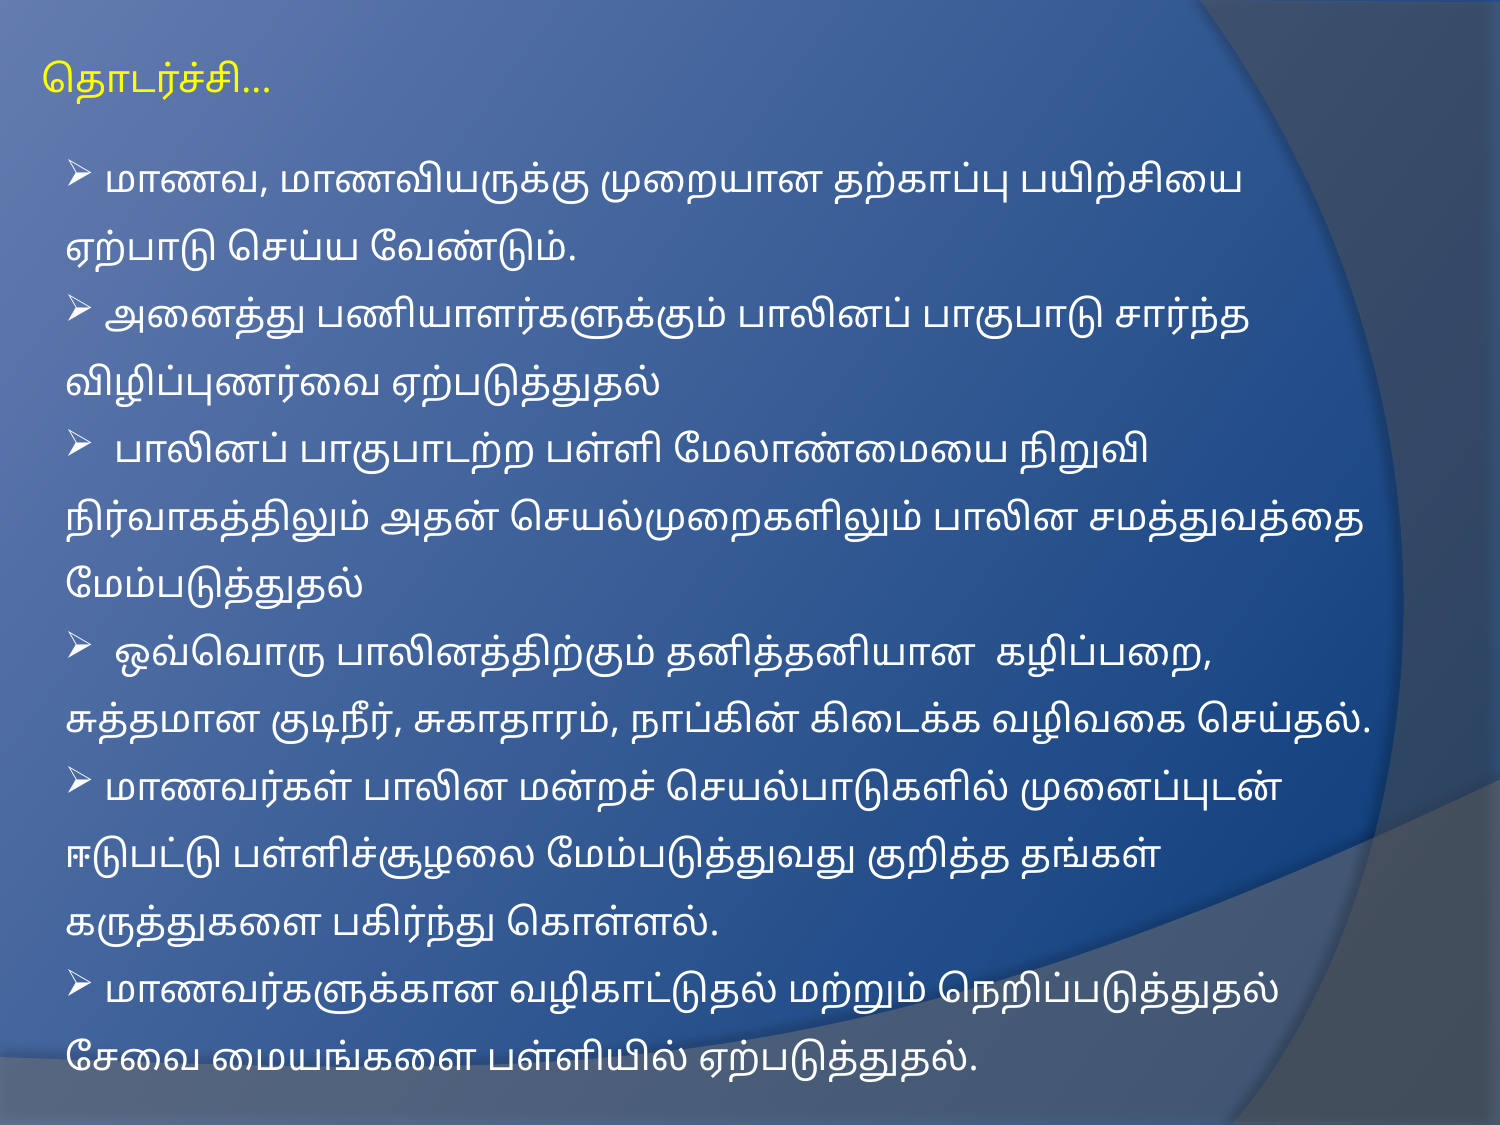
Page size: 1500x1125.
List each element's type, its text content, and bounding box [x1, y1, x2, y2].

text_box மாணவ, மாணவியருக்கு முறையான தற்காப்பு பயிற்சியை ஏற்பாடு செய்ய வேண்டும். அனைத்து பணியாளர்களுக்கும் பாலினப் பாகுபாடு சார்ந்த விழிப்புணர்வை ஏற்படுத்துதல் பாலினப் பாகுபாடற்ற பள்ளி மேலாண்மையை நிறுவி நிர்வாகத்திலும் அதன் செயல்முறைகளிலும் பாலின சமத்துவத்தை மேம்படுத்துதல் ஒவ்வொரு பாலினத்திற்கும் தனித்தனியான கழிப்பறை, சுத்தமான குடிநீர், சுகாதாரம், நாப்கின் கிடைக்க வழிவகை செய்தல். மாணவர்கள் பாலின மன்றச் செயல்பாடுகளில் முனைப்புடன் ஈடுபட்டு பள்ளிச்சூழலை மேம்படுத்துவது குறித்த தங்கள் கருத்துகளை பகிர்ந்து கொள்ளல். மாணவர்களுக்கான வழிகாட்டுதல் மற்றும் நெறிப்படுத்துதல் சேவை மையங்களை பள்ளியில் ஏற்படுத்துதல். [49, 125, 1400, 1125]
text_box தொடர்ச்சி... [26, 24, 287, 108]
